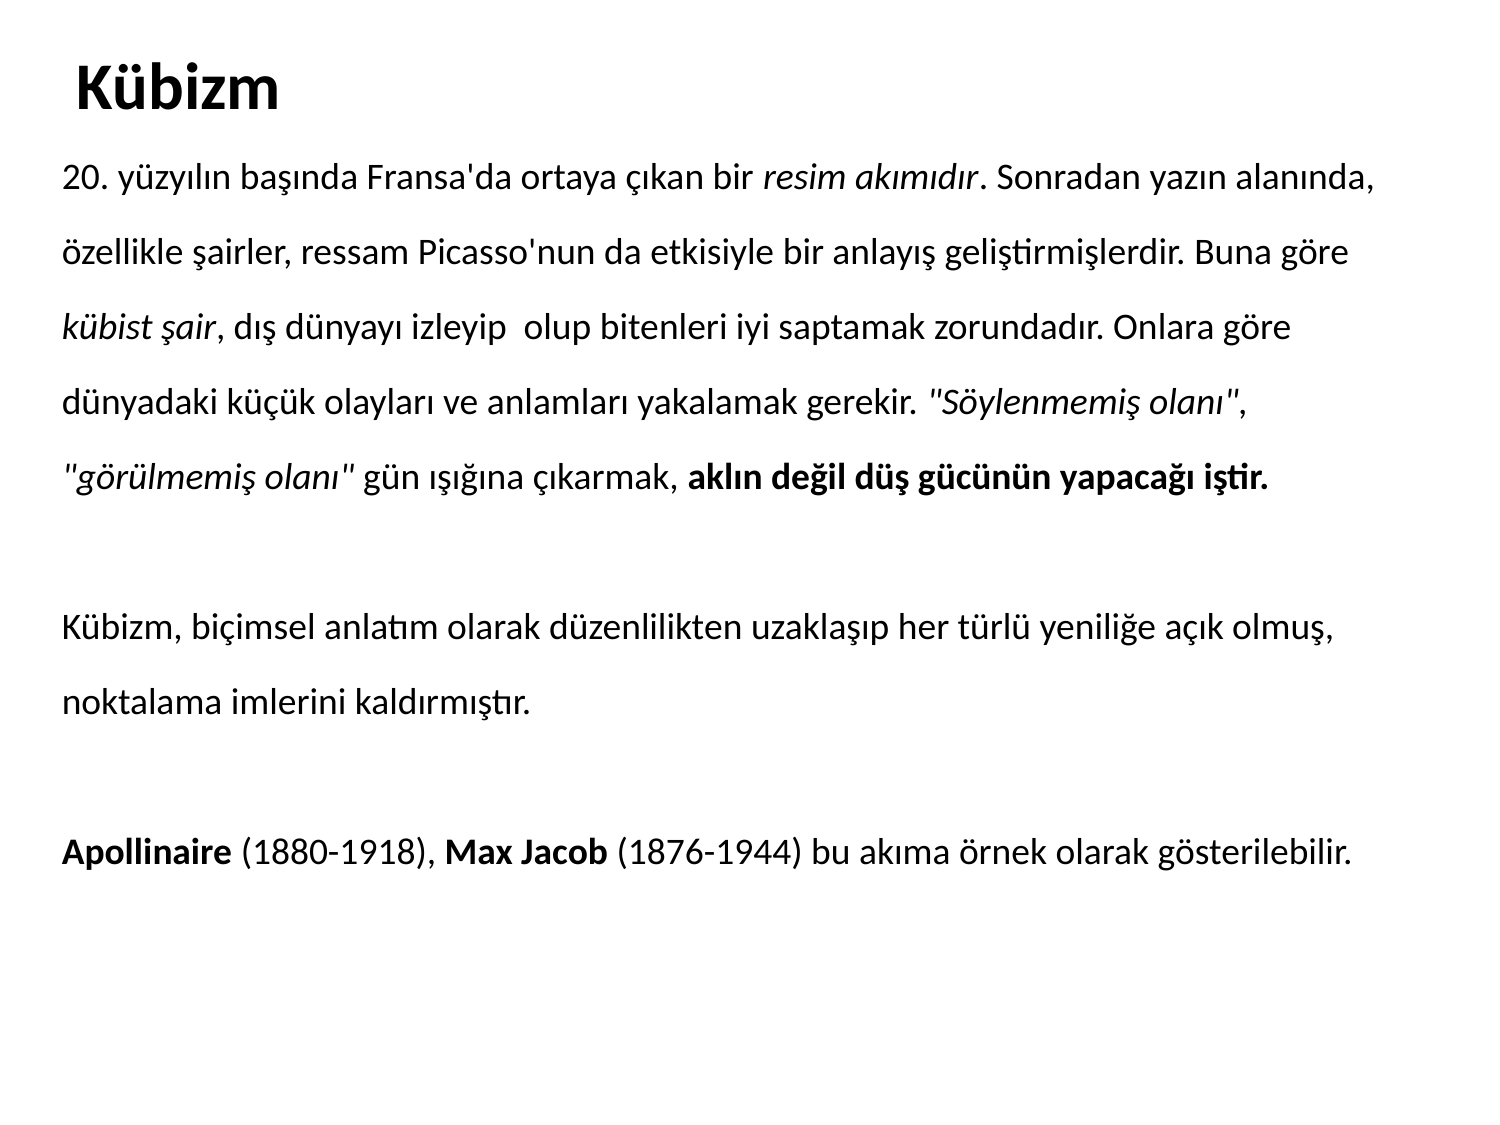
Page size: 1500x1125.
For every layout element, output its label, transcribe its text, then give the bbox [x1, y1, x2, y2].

list Kübizm 20. yüzyılın başında Fransa'da ortaya çıkan bir resim akımıdır. Sonradan yazın alanında, özellikle şairler, ressam Picasso'nun da etkisiyle bir anlayış geliştirmişlerdir. Buna göre kübist şair, dış dünyayı izleyip olup bitenleri iyi saptamak zorundadır. Onlara göre dünyadaki küçük olayları ve anlamları yakalamak gerekir. "Söylenmemiş olanı", "görülmemiş olanı" gün ışığına çıkarmak, aklın değil düş gücünün yapacağı iştir. Kübizm, biçimsel anlatım olarak düzenlilikten uzaklaşıp her türlü yeniliğe açık olmuş, noktalama imlerini kaldırmıştır. Apollinaire (1880-1918), Max Jacob (1876-1944) bu akıma örnek olarak gösterilebilir. [46, 35, 1454, 1090]
